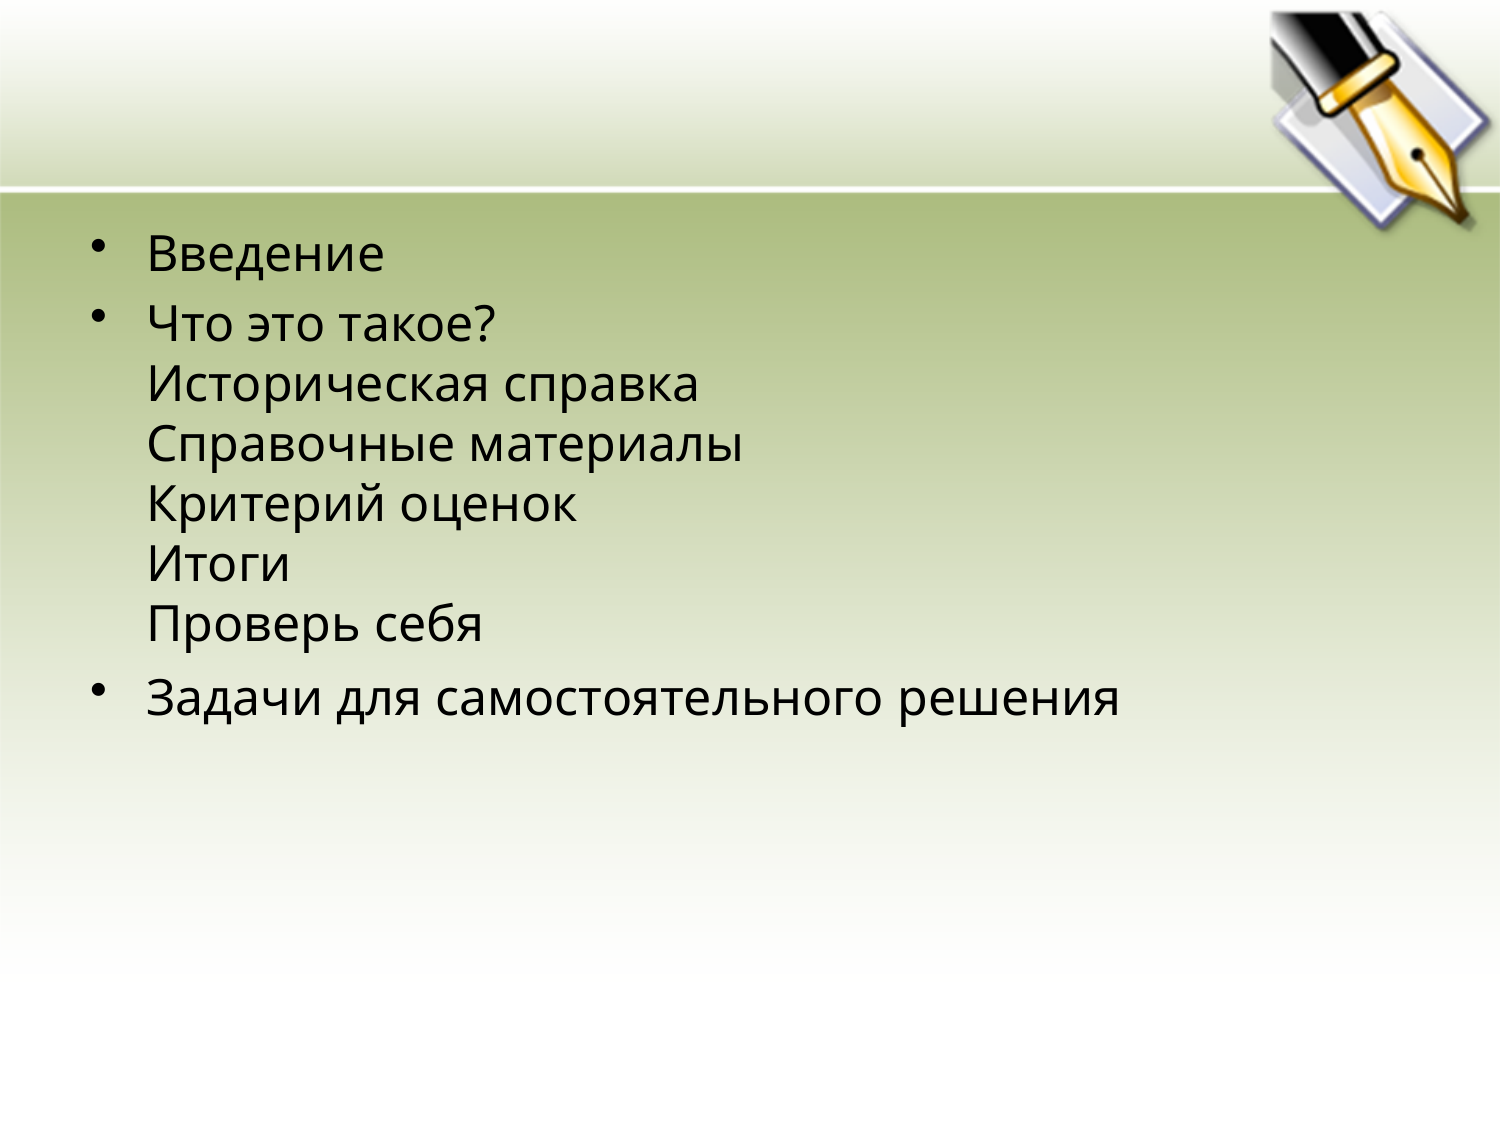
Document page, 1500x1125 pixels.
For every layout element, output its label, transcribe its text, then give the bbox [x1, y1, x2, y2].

picture [0, 0, 1500, 1125]
list Введение Что это такое? Историческая справка Справочные материалы Критерий оценок Итоги Проверь себя Задачи для самостоятельного решения [74, 214, 1426, 1006]
